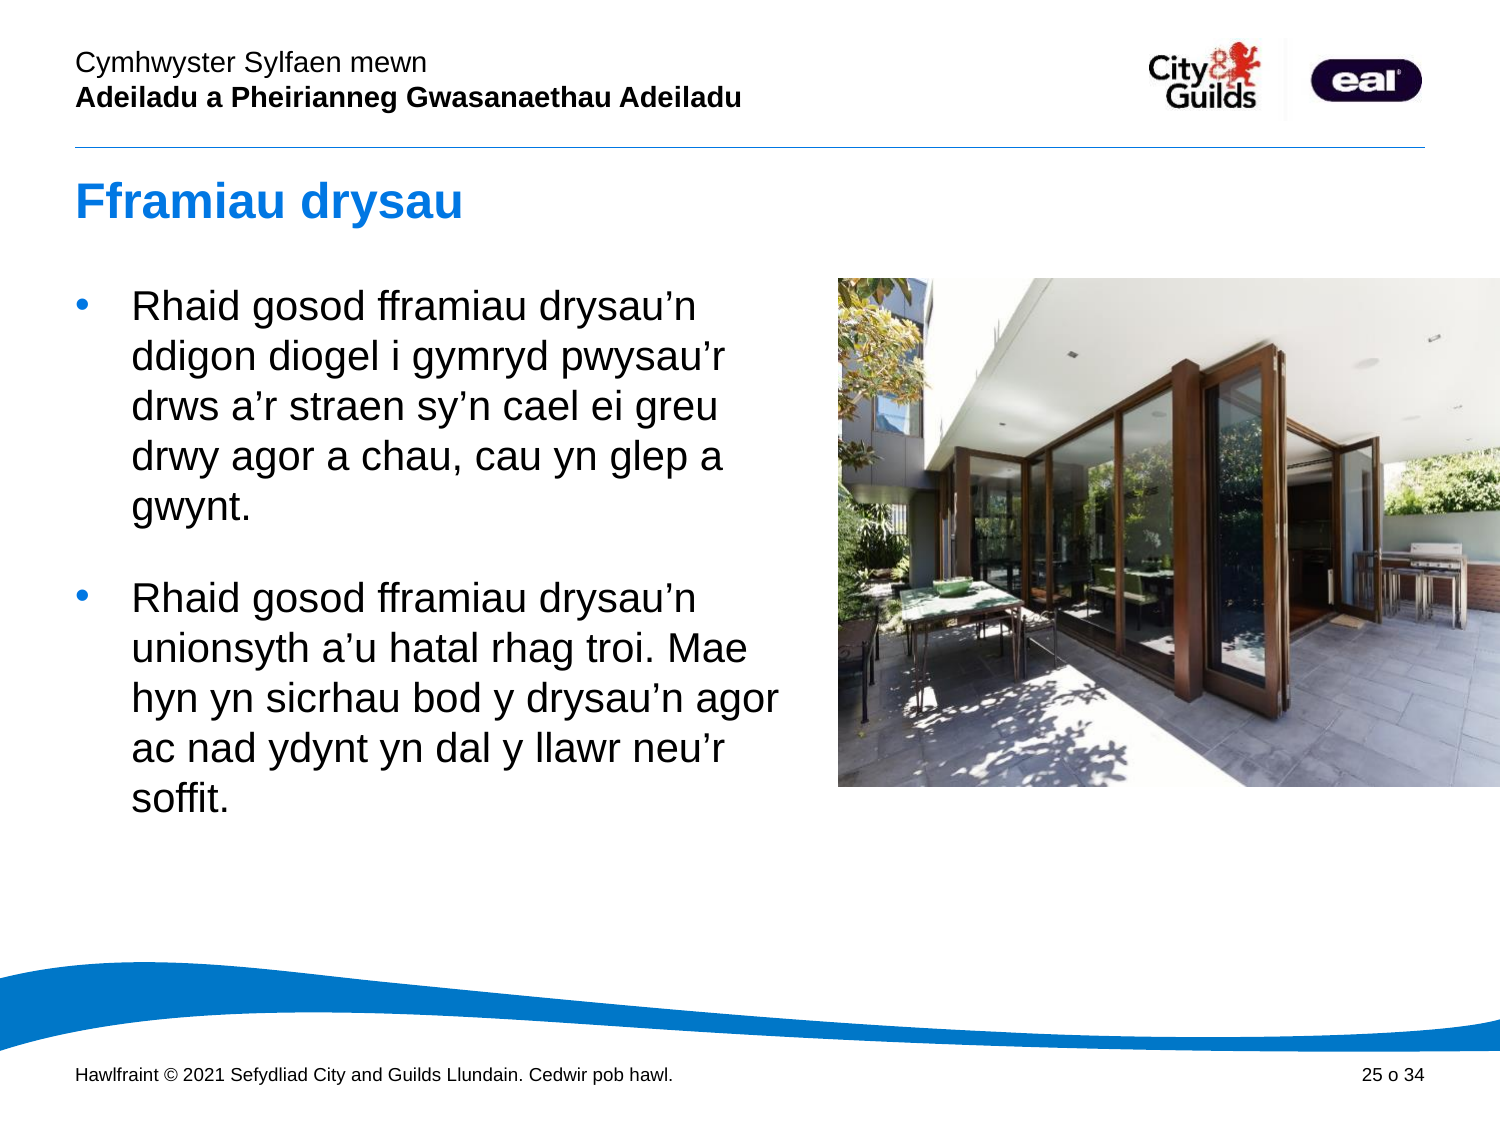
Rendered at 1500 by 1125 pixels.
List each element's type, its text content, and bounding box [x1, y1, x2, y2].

title Fframiau drysau [74, 168, 1426, 232]
picture [838, 278, 1500, 788]
picture [1149, 38, 1422, 121]
list Rhaid gosod fframiau drysau’n ddigon diogel i gymryd pwysau’r drws a’r straen sy’n cael ei greu drwy agor a chau, cau yn glep a gwynt. Rhaid gosod fframiau drysau’n unionsyth a’u hatal rhag troi. Mae hyn yn sicrhau bod y drysau’n agor ac nad ydynt yn dal y llawr neu’r soffit. [74, 278, 786, 979]
